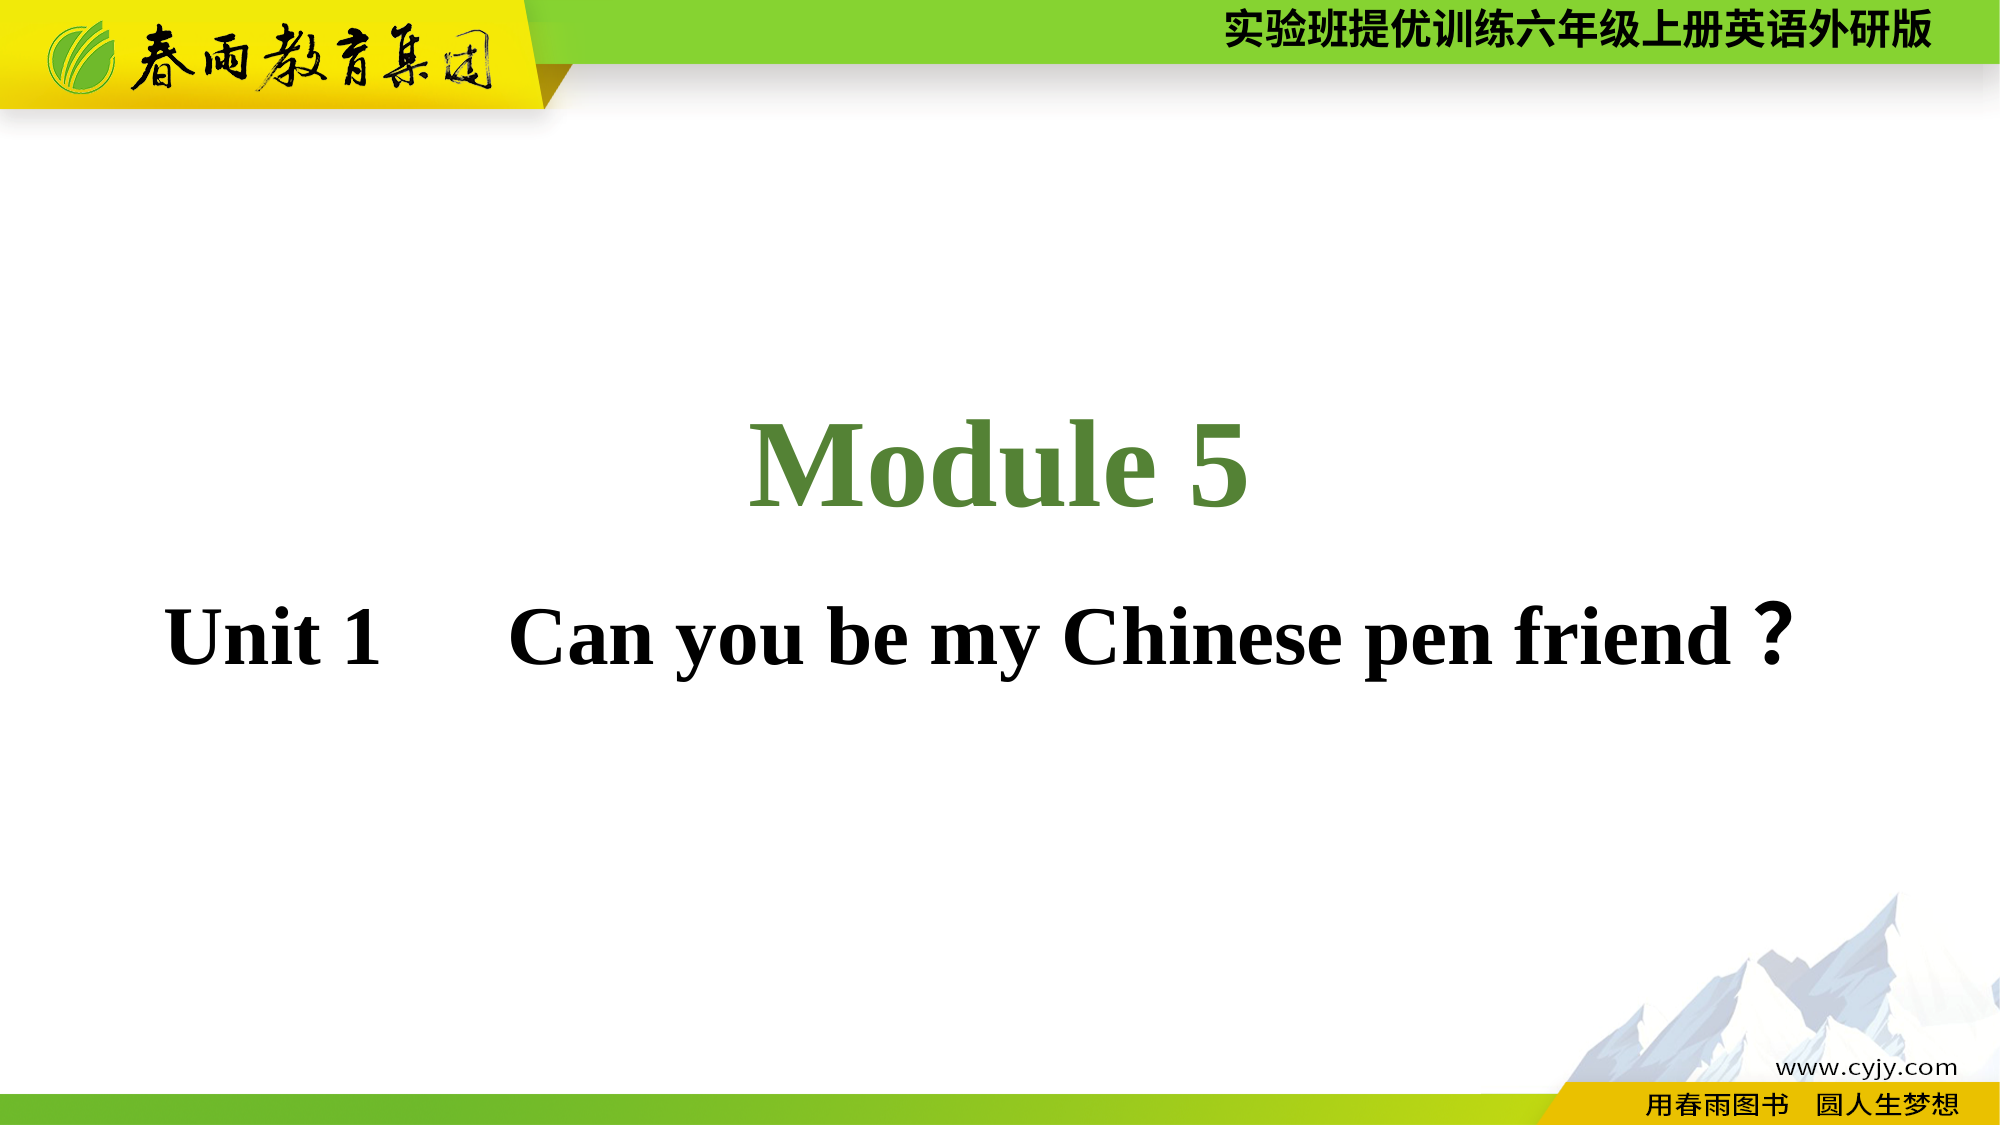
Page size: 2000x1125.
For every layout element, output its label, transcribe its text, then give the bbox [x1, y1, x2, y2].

picture [0, 689, 2000, 1125]
text_box Module 5 Unit 1 Can you be my Chinese pen friend？ [0, 298, 2000, 689]
picture [0, 0, 2000, 298]
